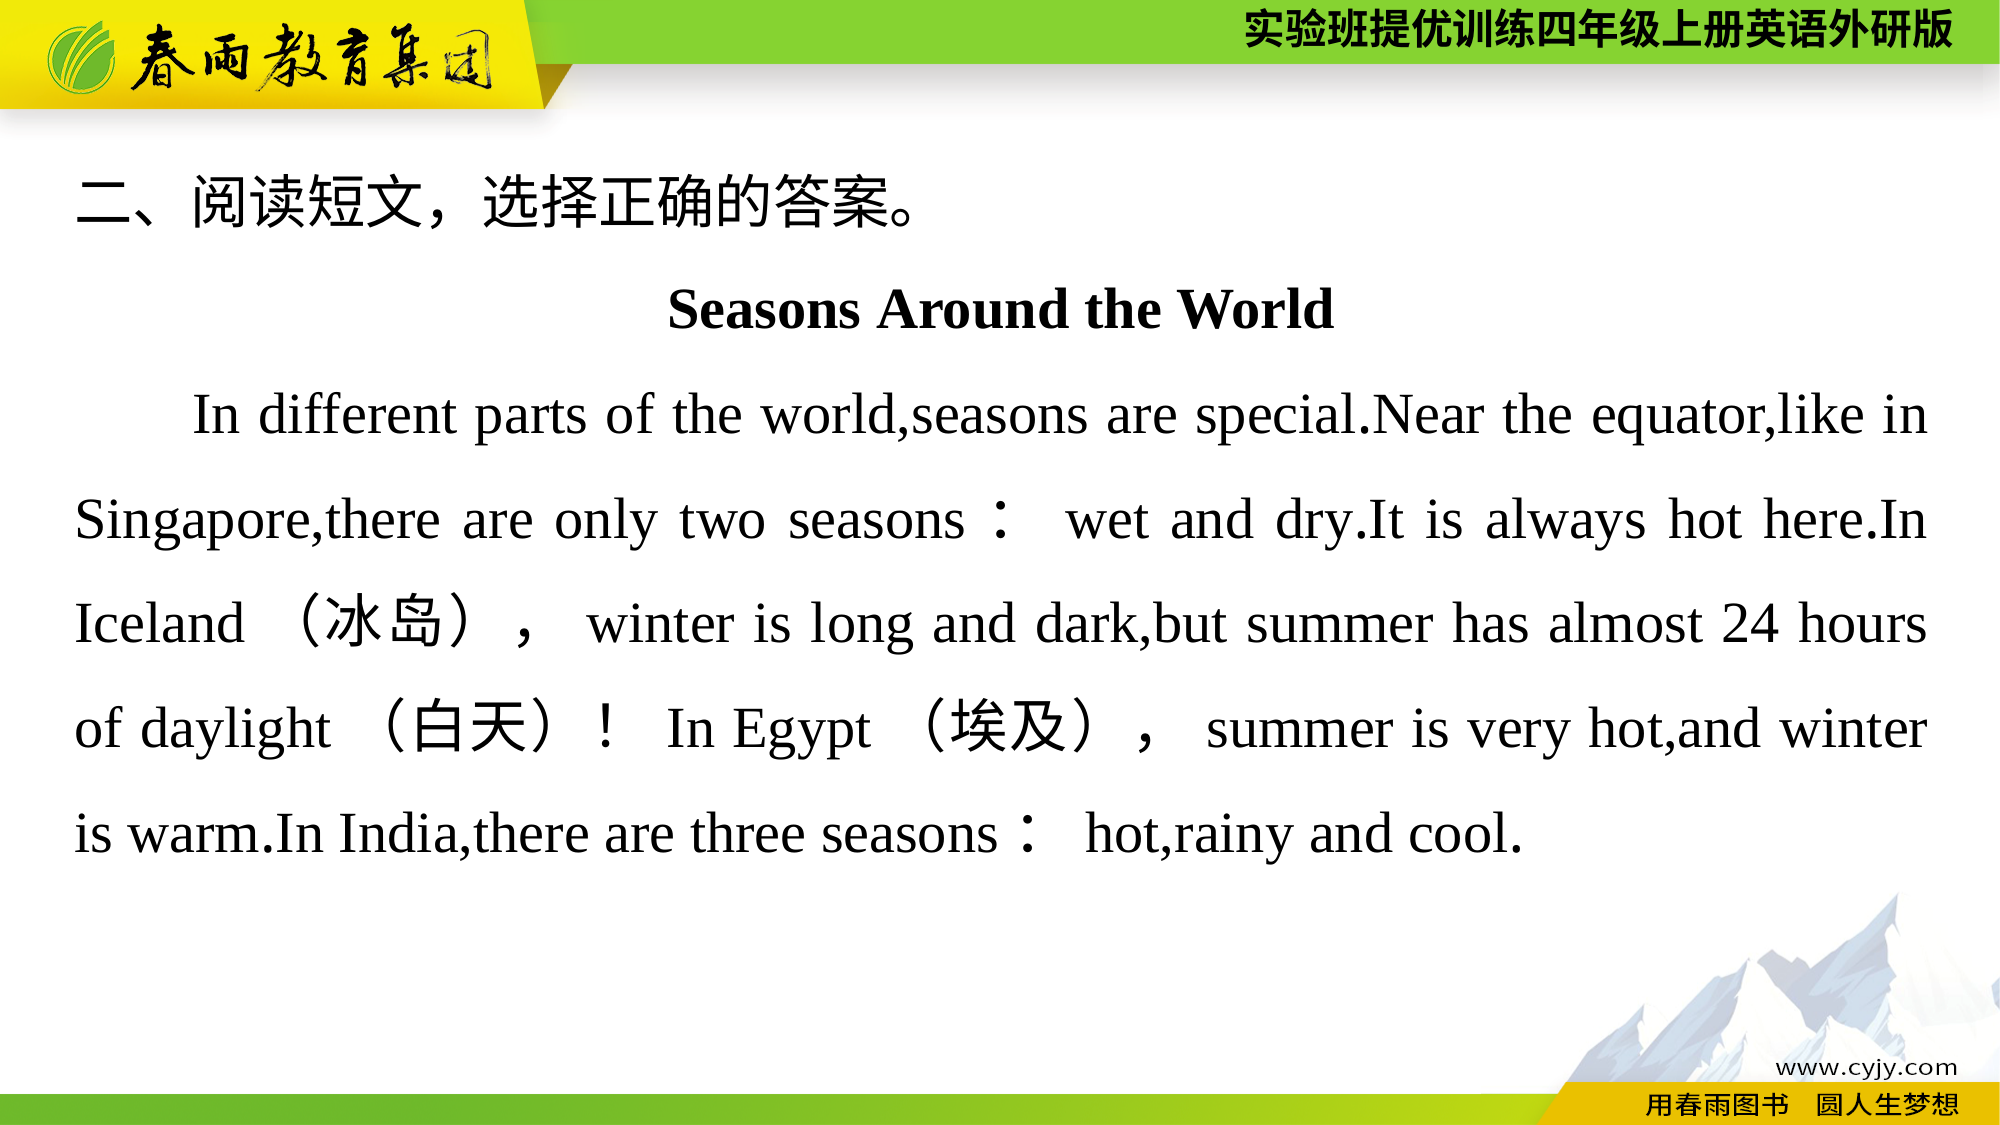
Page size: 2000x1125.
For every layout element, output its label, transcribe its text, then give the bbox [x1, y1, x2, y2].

picture [0, 0, 2000, 1125]
list 二、阅读短文，选择正确的答案。 Seasons Around the World In different parts of the world,seasons are special.Near the equator,like in Singapore,there are only two seasons：wet and dry.It is always hot here.In Iceland（冰岛），winter is long and dark,but summer has almost 24 hours of daylight（白天）！In Egypt（埃及），summer is very hot,and winter is warm.In India,there are three seasons：hot,rainy and cool. [59, 122, 1944, 867]
